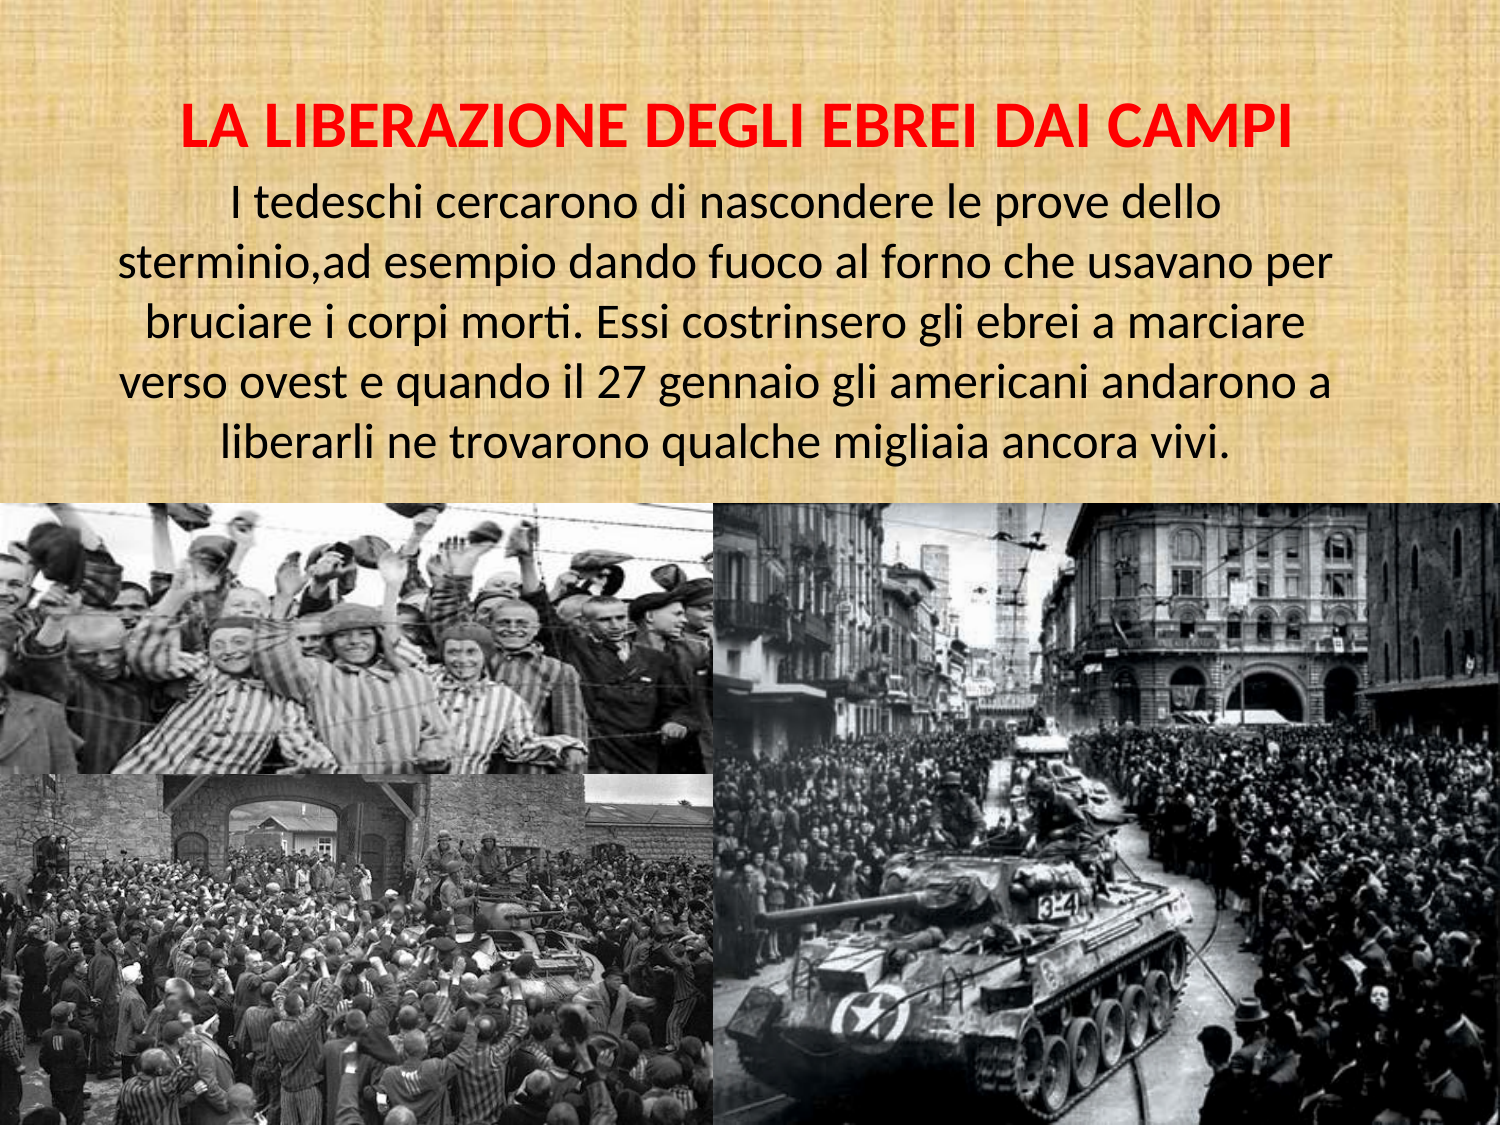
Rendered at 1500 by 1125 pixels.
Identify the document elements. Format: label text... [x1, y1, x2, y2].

title LA LIBERAZIONE DEGLI EBREI DAI CAMPI [100, 0, 1376, 242]
subtitle I tedeschi cercarono di nascondere le prove dello sterminio,ad esempio dando fuoco al forno che usavano per bruciare i corpi morti. Essi costrinsero gli ebrei a marciare verso ovest e quando il 27 gennaio gli americani andarono a liberarli ne trovarono qualche migliaia ancora vivi. [100, 160, 1352, 449]
picture [0, 0, 1500, 1125]
